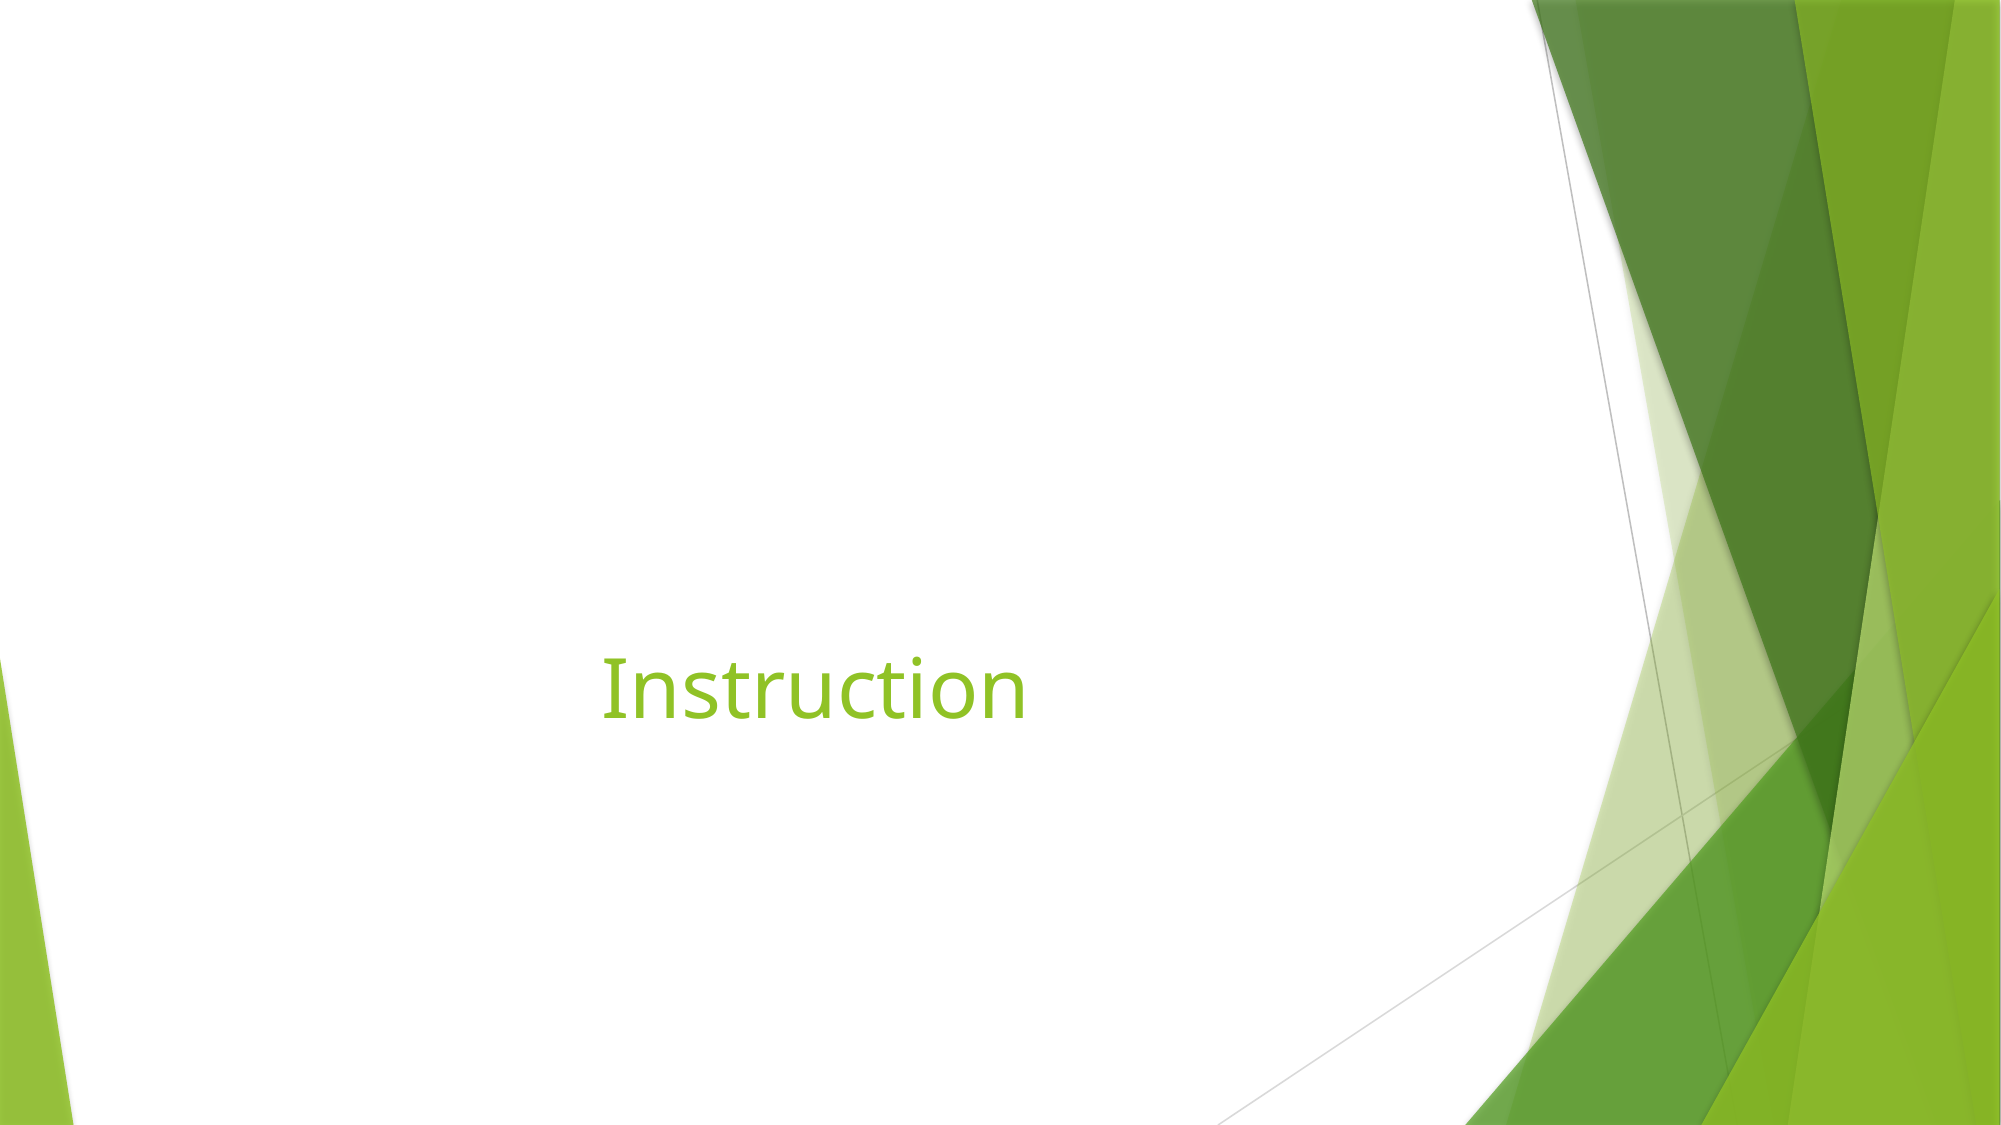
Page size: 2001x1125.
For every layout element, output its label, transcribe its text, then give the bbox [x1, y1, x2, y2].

title Instruction [111, 443, 1522, 743]
